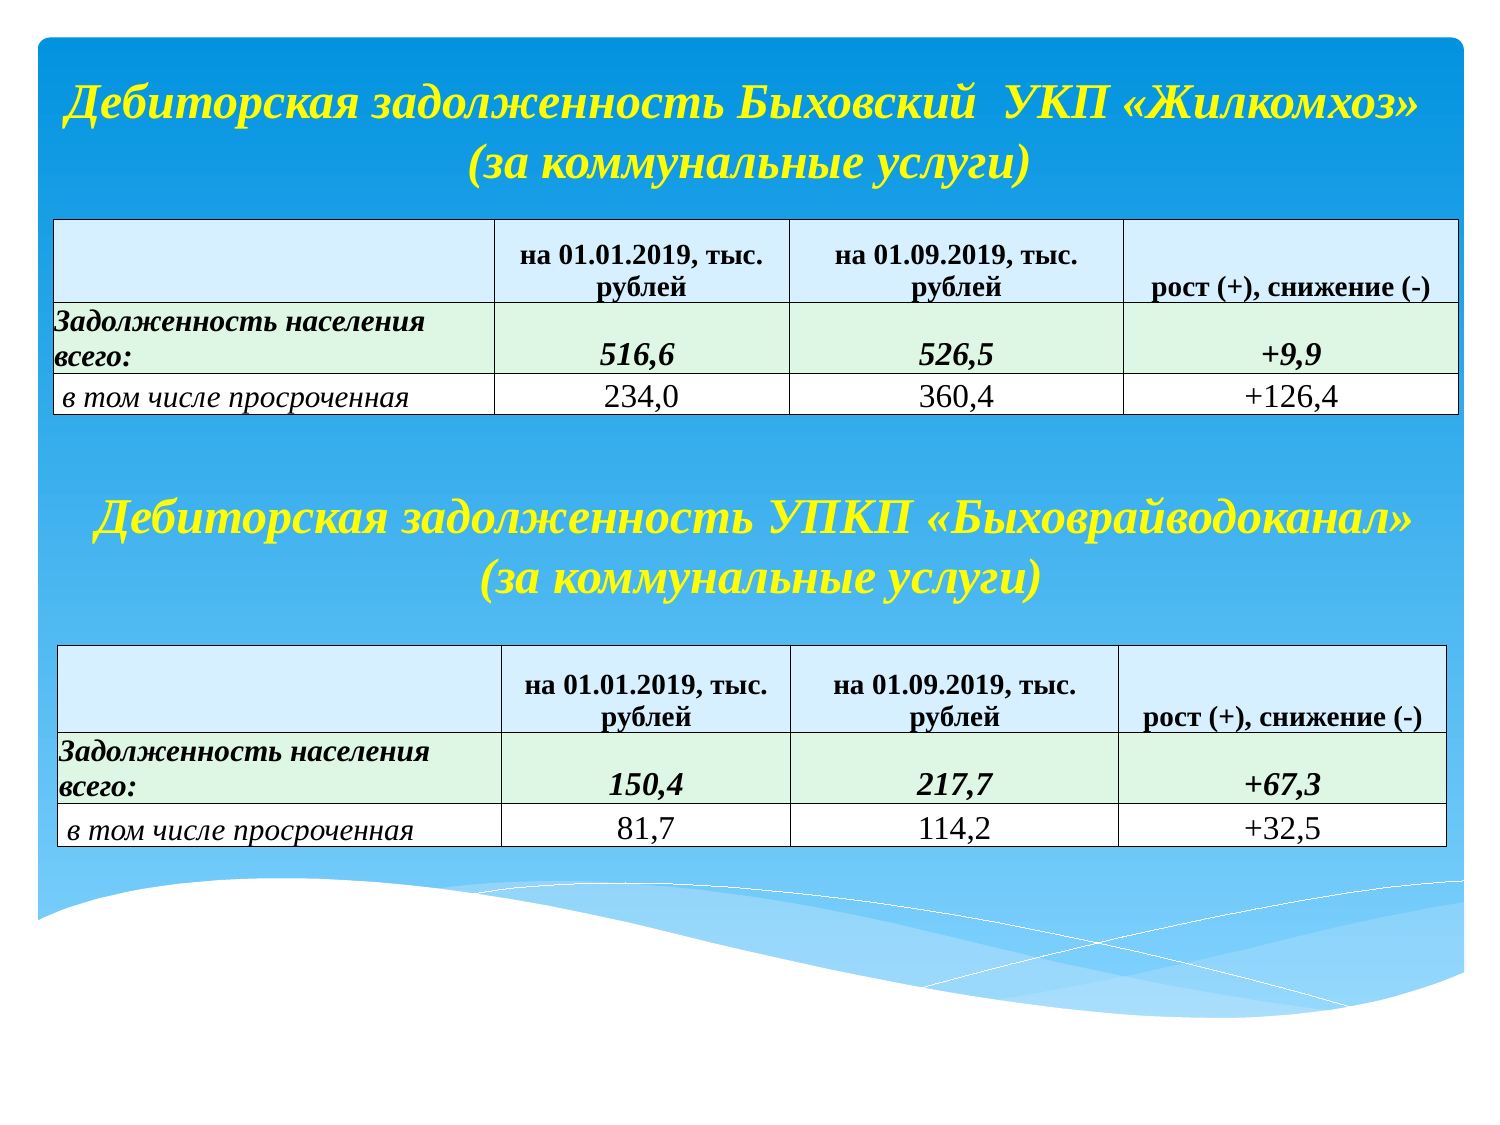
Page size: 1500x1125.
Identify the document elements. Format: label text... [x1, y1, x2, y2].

table_cell 516,6 [495, 303, 789, 373]
table_header на 01.09.2019, тыс. рублей [790, 220, 1123, 302]
text_box Дебиторская задолженность УПКП «Быховрайводоканал» (за коммунальные услуги) [53, 523, 1471, 611]
title Дебиторская задолженность Быховский УКП «Жилкомхоз» (за коммунальные услуги) [0, 66, 1500, 197]
table_cell 526,5 [790, 303, 1123, 373]
table_cell Задолженность населения всего: [54, 303, 494, 373]
table_cell Задолженность населения всего: [58, 733, 501, 803]
table_header на 01.01.2019, тыс. рублей [502, 646, 790, 732]
table_cell 81,7 [502, 804, 790, 846]
table_header [58, 646, 501, 732]
table_header [54, 220, 494, 302]
table_header рост (+), снижение (-) [1119, 646, 1446, 732]
table_header на 01.01.2019, тыс. рублей [495, 220, 789, 302]
table_cell 217,7 [791, 733, 1118, 803]
table_cell 114,2 [791, 804, 1118, 846]
table_cell в том числе просроченная [54, 374, 494, 414]
table_cell +126,4 [1124, 374, 1458, 414]
table_cell 234,0 [495, 374, 789, 414]
table_cell +9,9 [1124, 303, 1458, 373]
table_header на 01.09.2019, тыс. рублей [791, 646, 1118, 732]
table_cell +32,5 [1119, 804, 1446, 846]
table_cell +67,3 [1119, 733, 1446, 803]
table_cell 150,4 [502, 733, 790, 803]
table_cell 360,4 [790, 374, 1123, 414]
table_header рост (+), снижение (-) [1124, 220, 1458, 302]
table_cell в том числе просроченная [58, 804, 501, 846]
